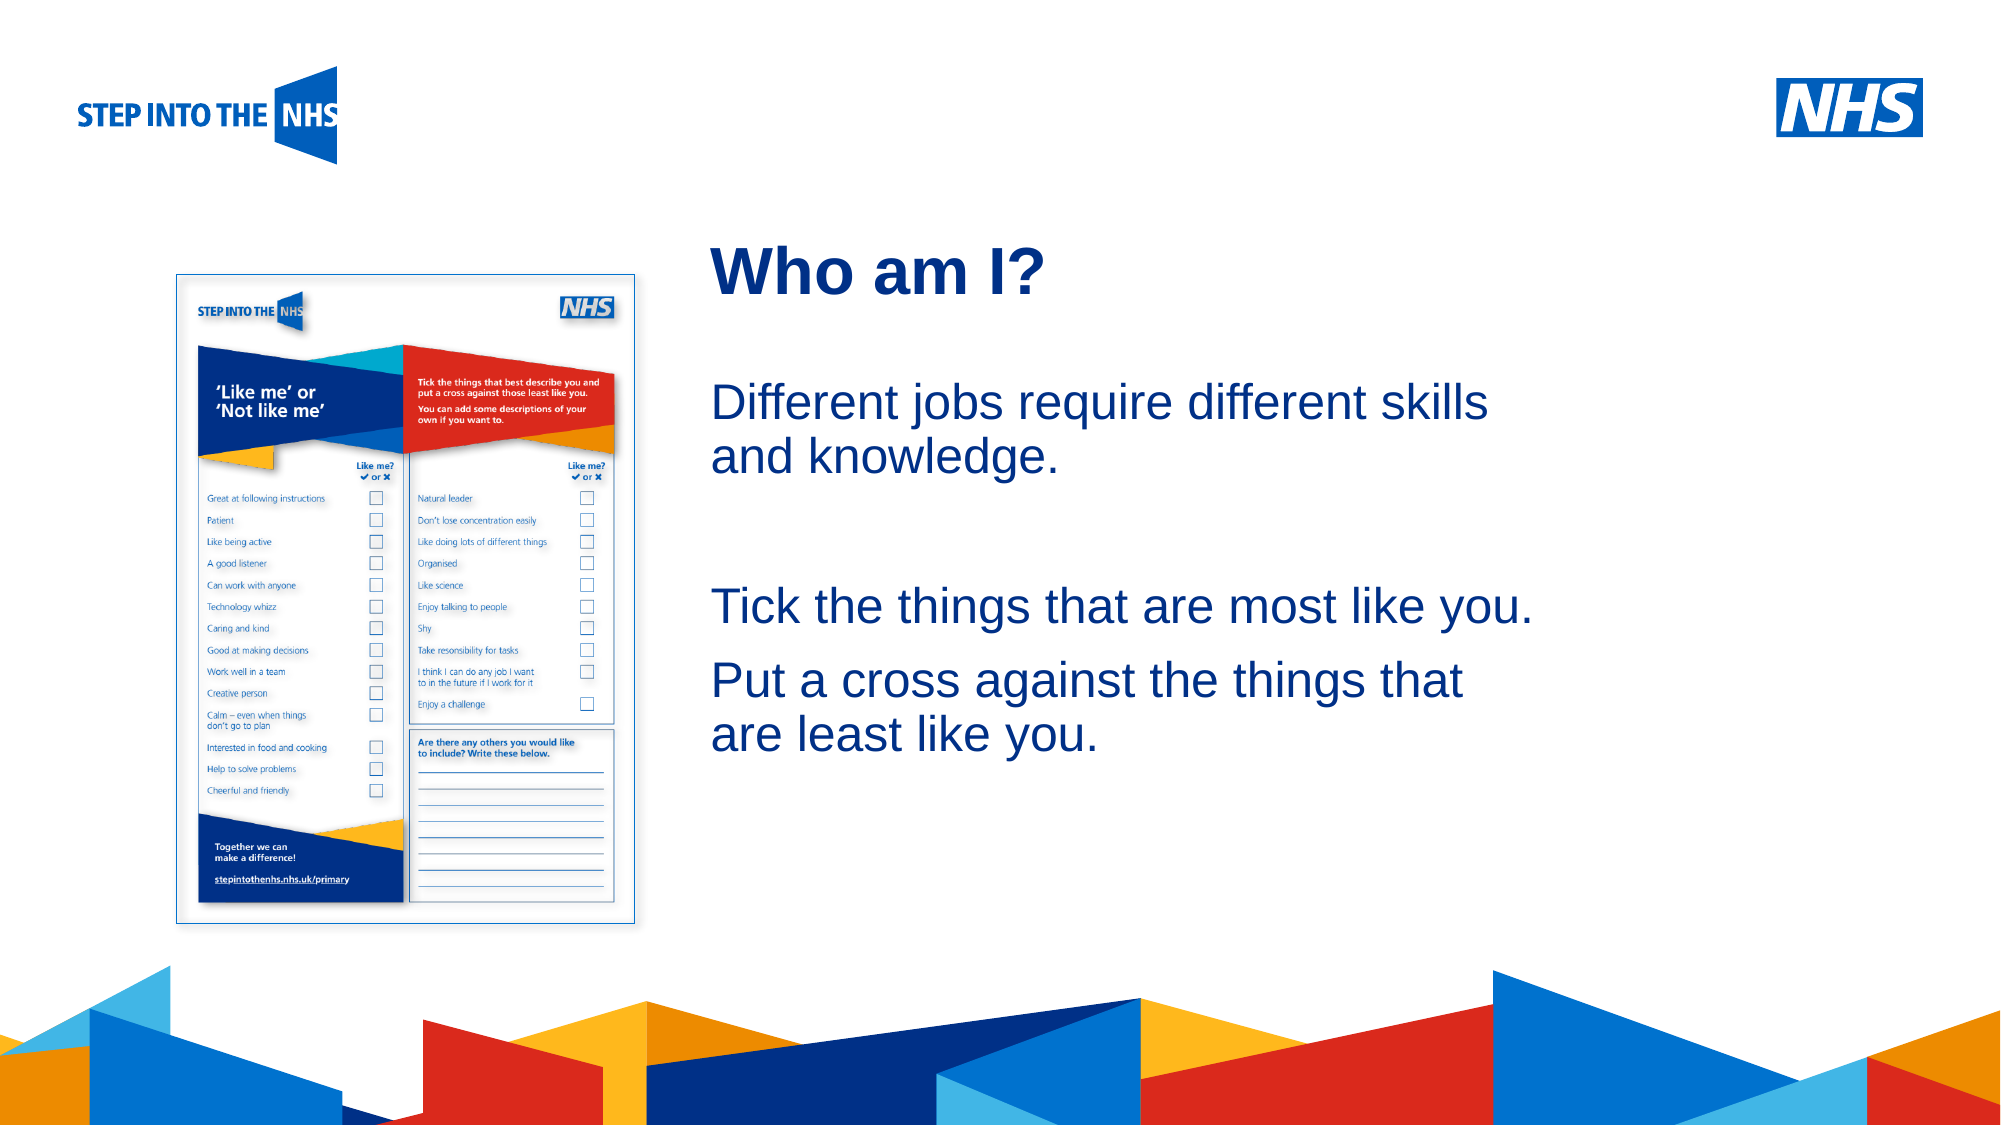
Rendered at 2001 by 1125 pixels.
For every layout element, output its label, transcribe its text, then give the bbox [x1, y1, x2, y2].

list Different jobs require different skills and knowledge. Tick the things that are most like you. Put a cross against the things that are least like you. [710, 376, 1540, 958]
picture [176, 274, 635, 924]
title Who am I? [710, 237, 1621, 313]
